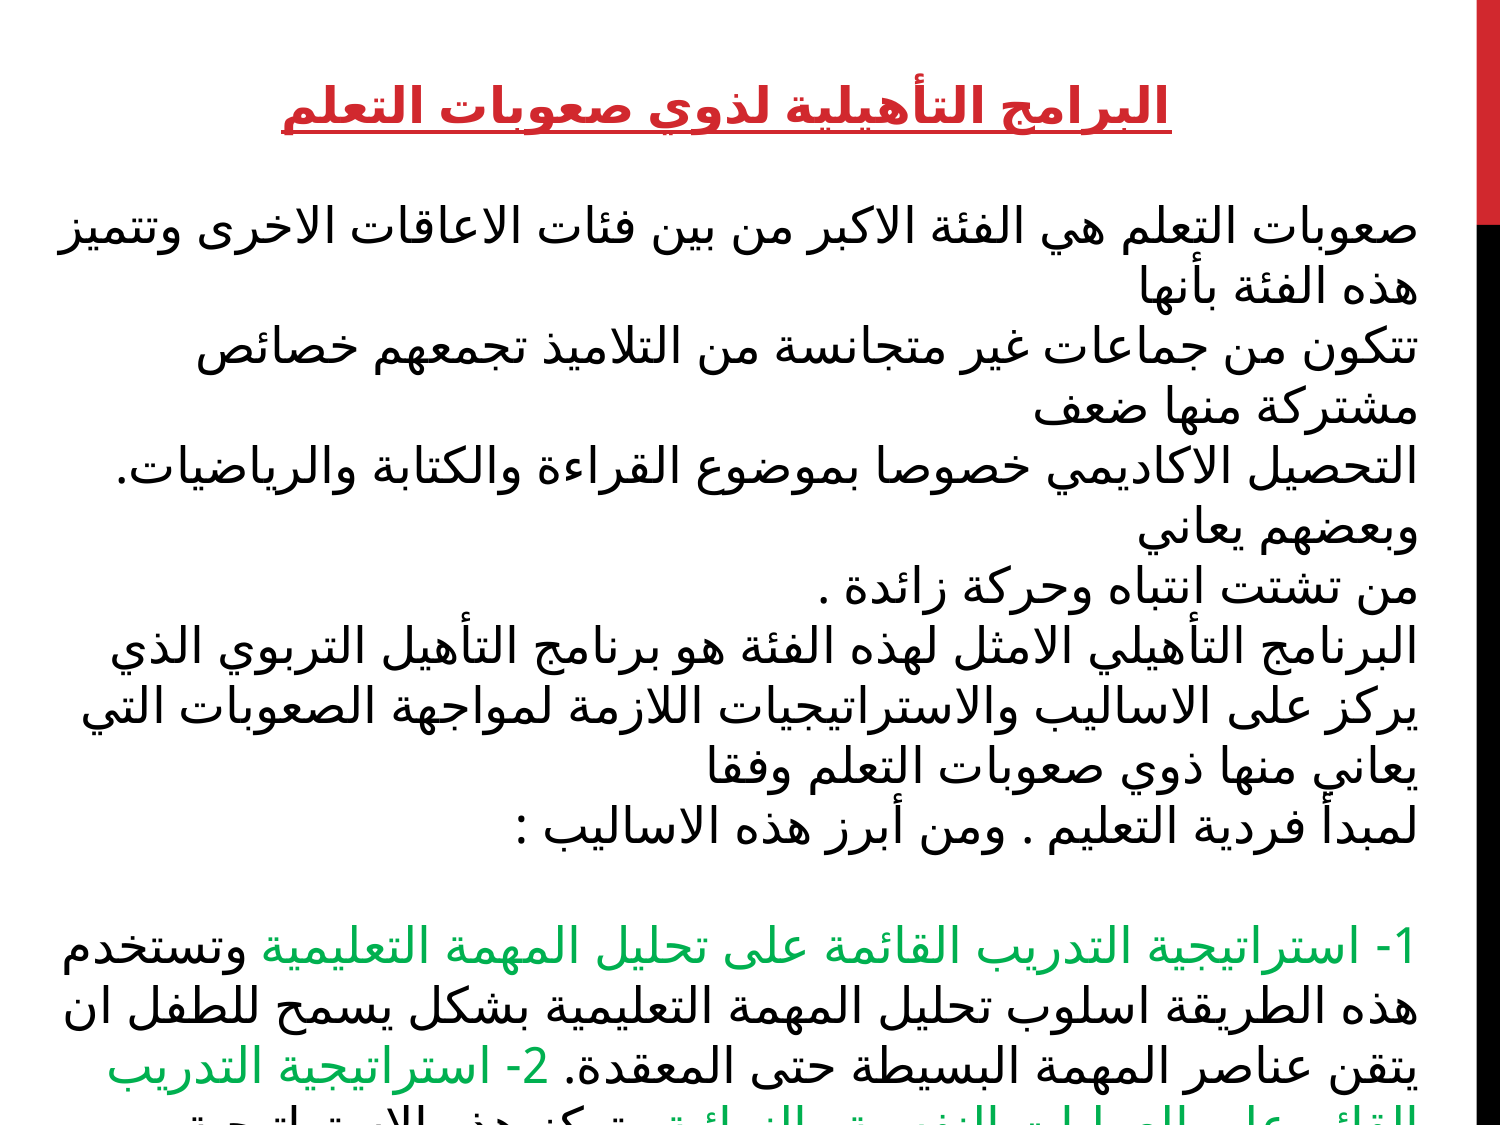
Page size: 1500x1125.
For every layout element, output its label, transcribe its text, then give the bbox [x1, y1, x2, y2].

text_box البرامج التأهيلية لذوي صعوبات التعلم صعوبات التعلم هي الفئة الاكبر من بين فئات الاعاقات الاخرى وتتميز هذه الفئة بأنها تتكون من جماعات غير متجانسة من التلاميذ تجمعهم خصائص مشتركة منها ضعف التحصيل الاكاديمي خصوصا بموضوع القراءة والكتابة والرياضيات. وبعضهم يعاني من تشتت انتباه وحركة زائدة . البرنامج التأهيلي الامثل لهذه الفئة هو برنامج التأهيل التربوي الذي يركز على الاساليب والاستراتيجيات اللازمة لمواجهة الصعوبات التي يعاني منها ذوي صعوبات التعلم وفقا لمبدأ فردية التعليم . ومن أبرز هذه الاساليب : 1- استراتيجية التدريب القائمة على تحليل المهمة التعليمية وتستخدم هذه الطريقة اسلوب تحليل المهمة التعليمية بشكل يسمح للطفل ان يتقن عناصر المهمة البسيطة حتى المعقدة. 2- استراتيجية التدريب القائم على العمليات النفسية والنمائية وتركز هذه الاستراتيجية على تدريب الطفل على مهارات الاستعدادات الفردية للتعلم مثل مهارات الادراك والتمييز البصري والسمعي . 3- استراتيجية التدريب المبنية على الجمع بين التحليل المهن والعمليات النفسية. [17, 66, 1436, 1125]
